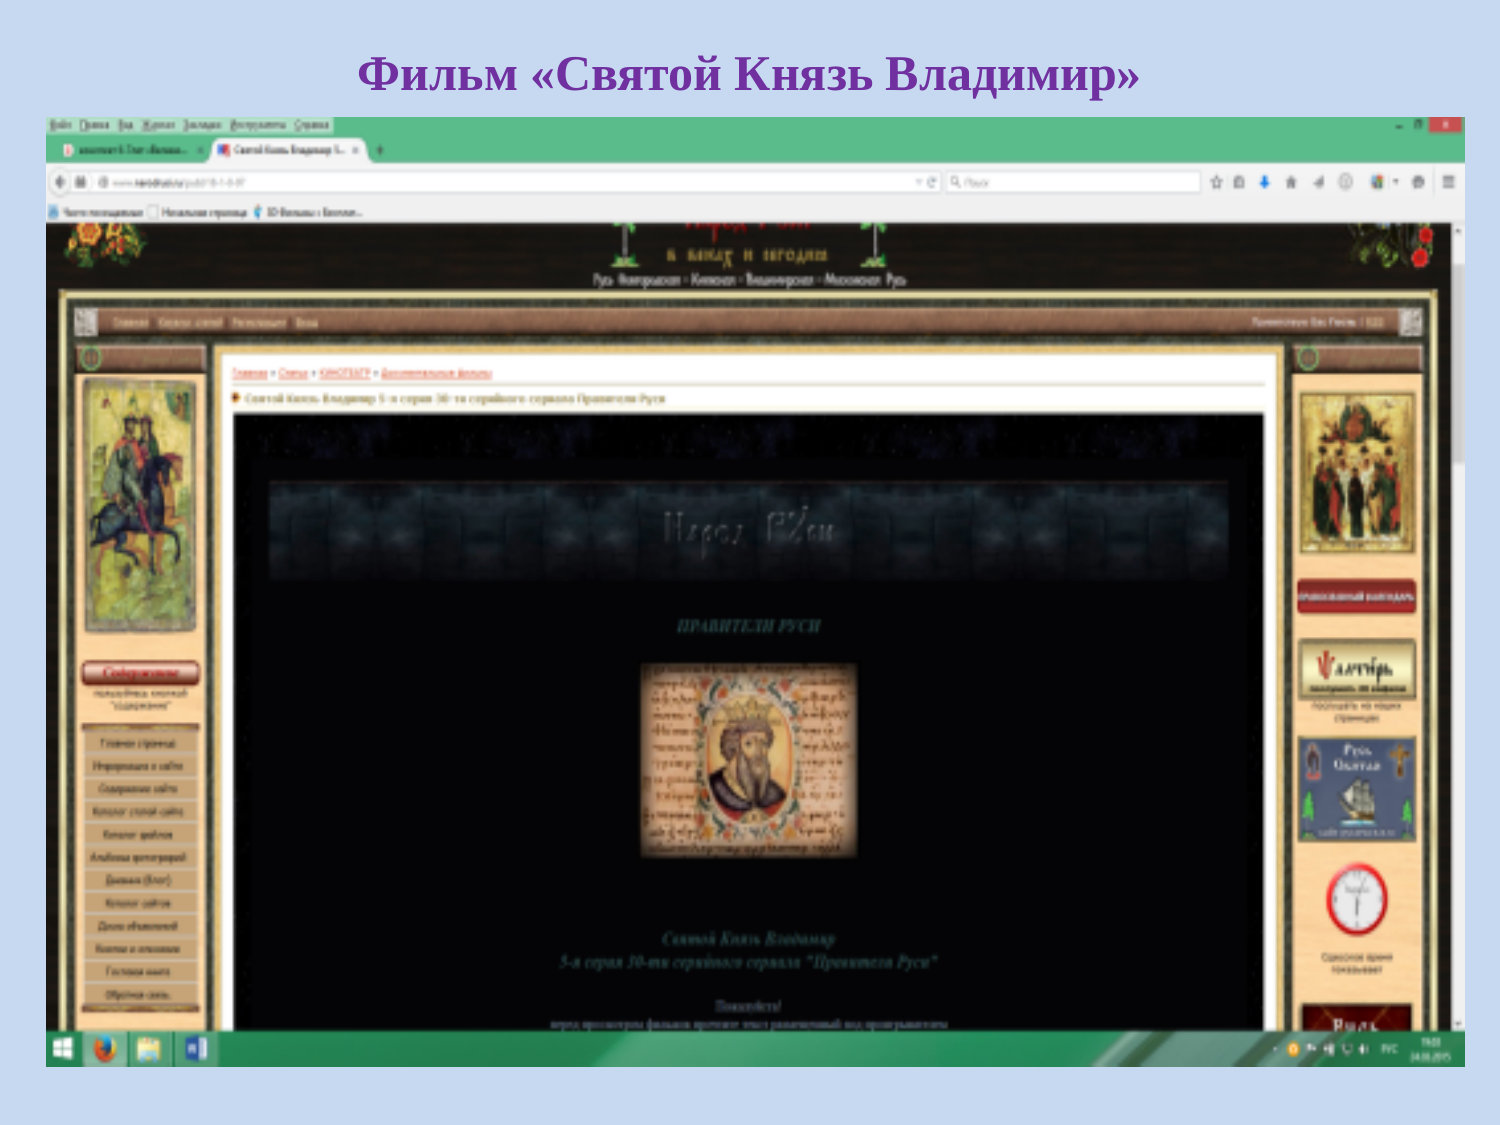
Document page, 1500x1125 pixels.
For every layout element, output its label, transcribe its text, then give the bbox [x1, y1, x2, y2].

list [46, 116, 1466, 1067]
title Фильм «Святой Князь Владимир» [75, 0, 1425, 116]
